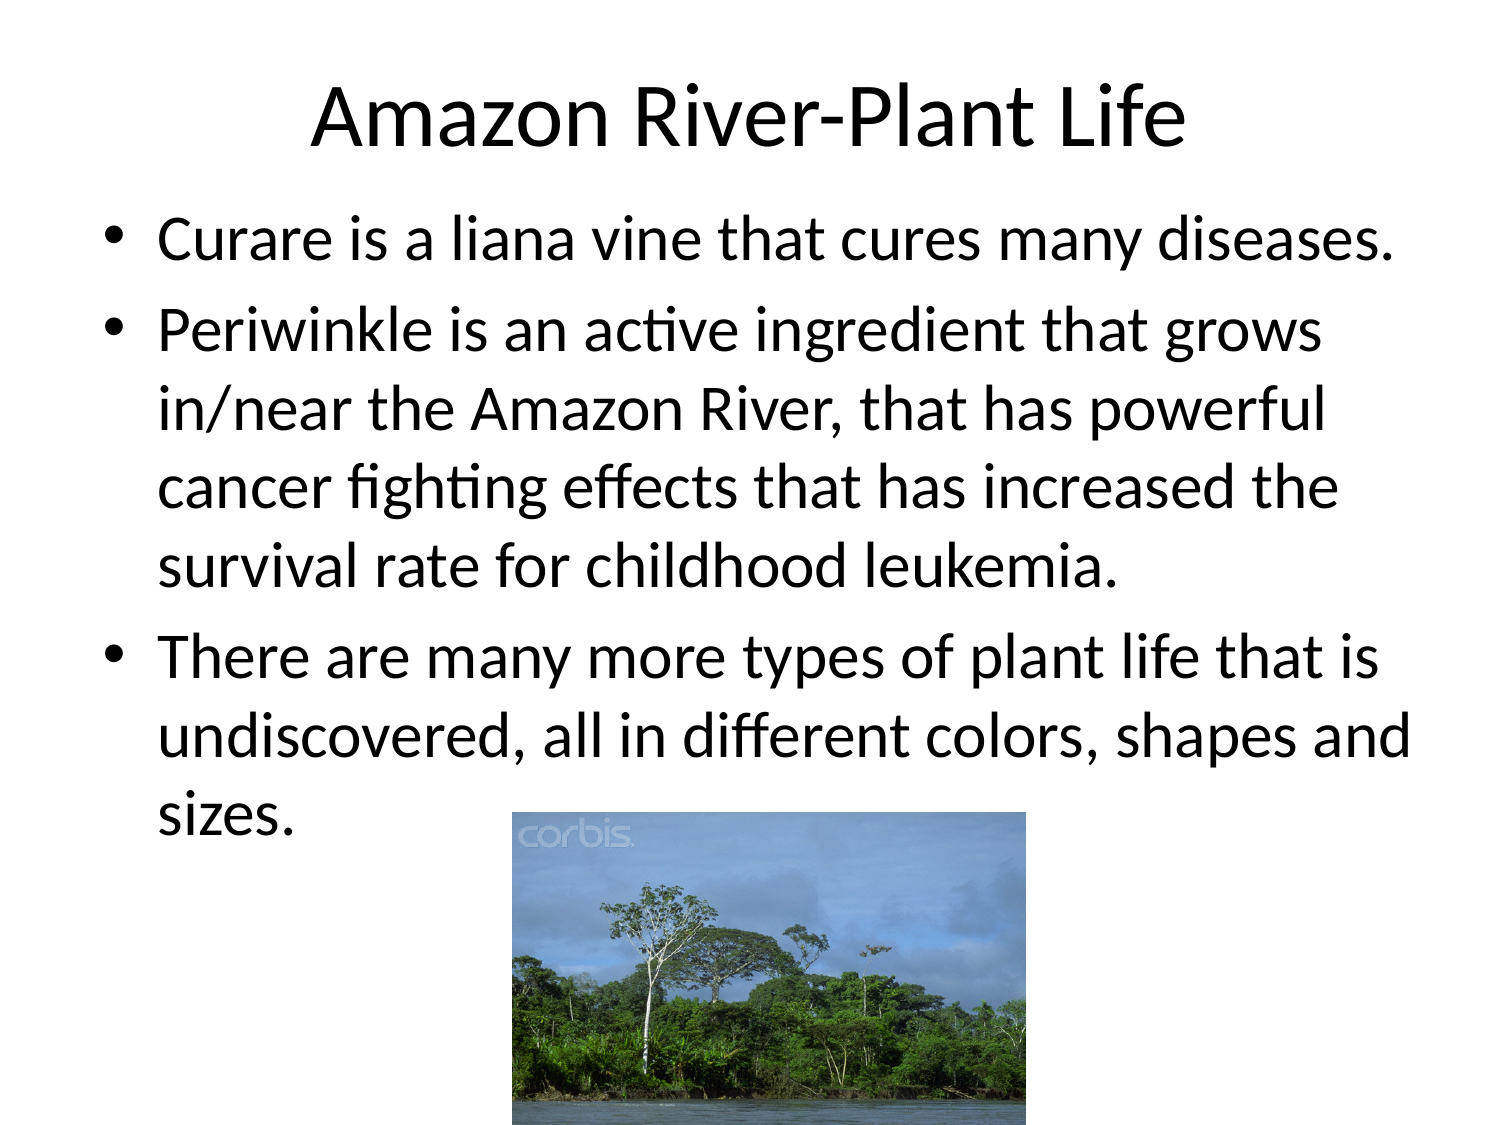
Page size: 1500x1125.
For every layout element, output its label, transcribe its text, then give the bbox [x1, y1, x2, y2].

picture [512, 812, 1026, 1125]
title Amazon River-Plant Life [75, 45, 1425, 175]
list Curare is a liana vine that cures many diseases. Periwinkle is an active ingredient that grows in/near the Amazon River, that has powerful cancer fighting effects that has increased the survival rate for childhood leukemia. There are many more types of plant life that is undiscovered, all in different colors, shapes and sizes. [87, 187, 1438, 888]
